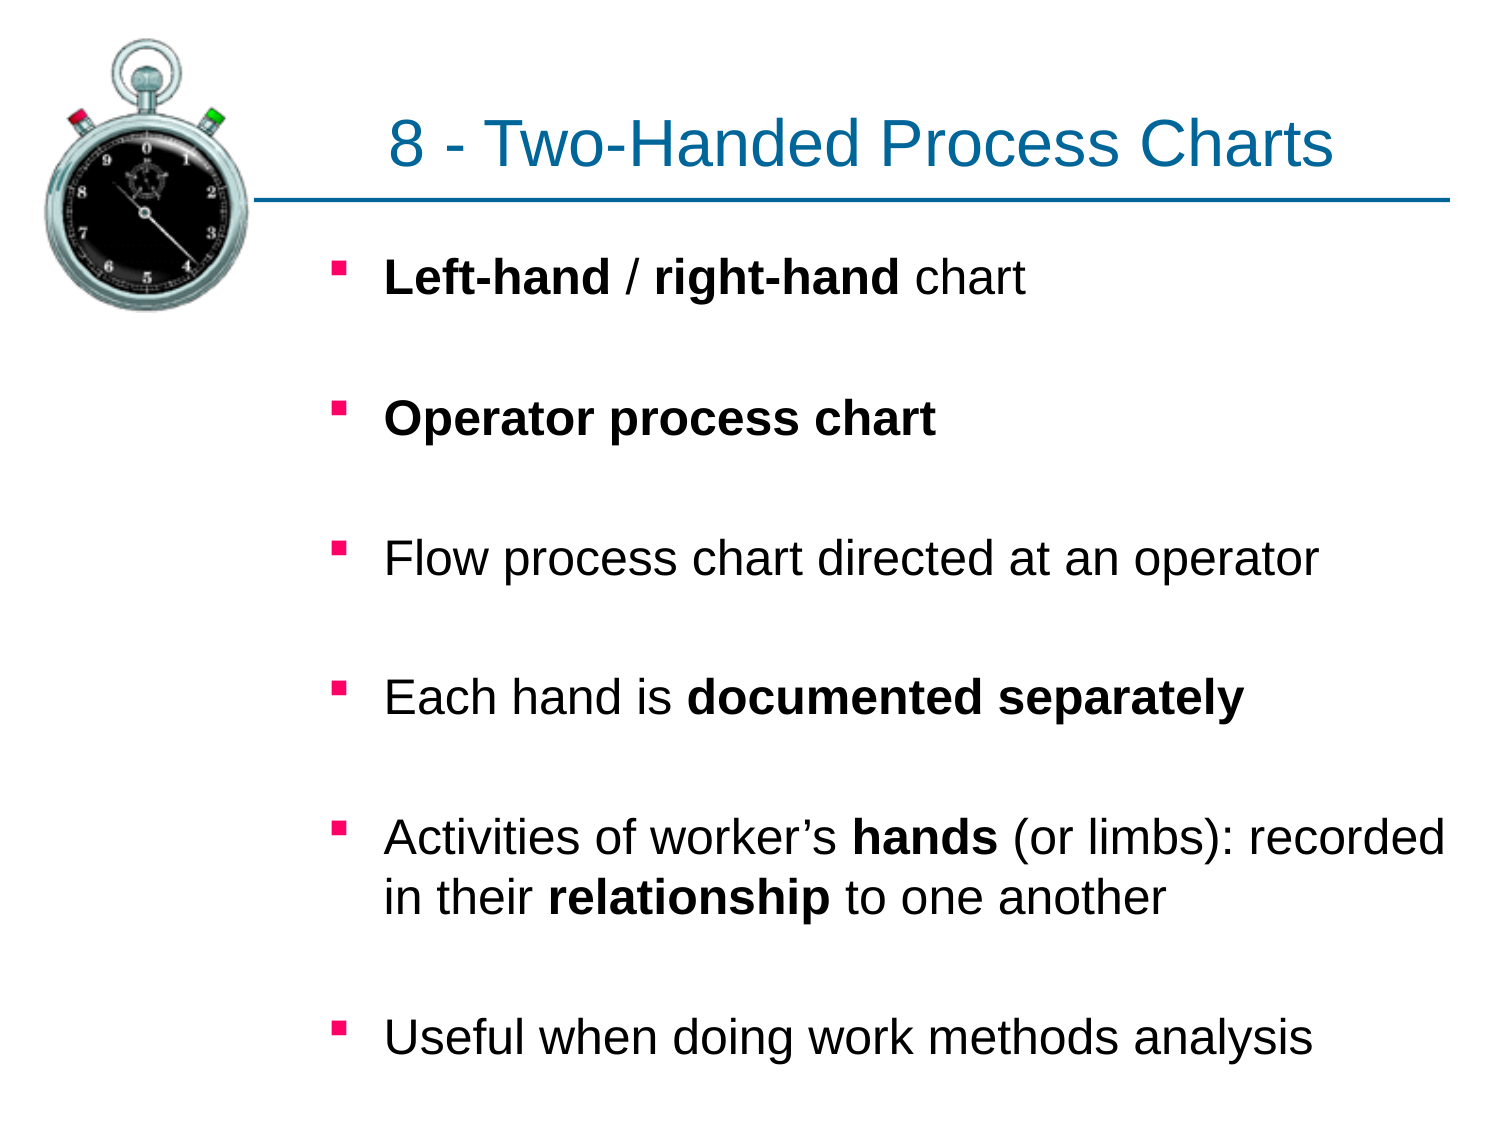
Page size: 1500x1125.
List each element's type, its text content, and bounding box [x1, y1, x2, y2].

title 8 - Two-Handed Process Charts [275, 37, 1450, 188]
list Left-hand / right-hand chart Operator process chart Flow process chart directed at an operator Each hand is documented separately Activities of worker’s hands (or limbs): recorded in their relationship to one another Useful when doing work methods analysis [312, 237, 1488, 1113]
picture [37, 37, 254, 313]
